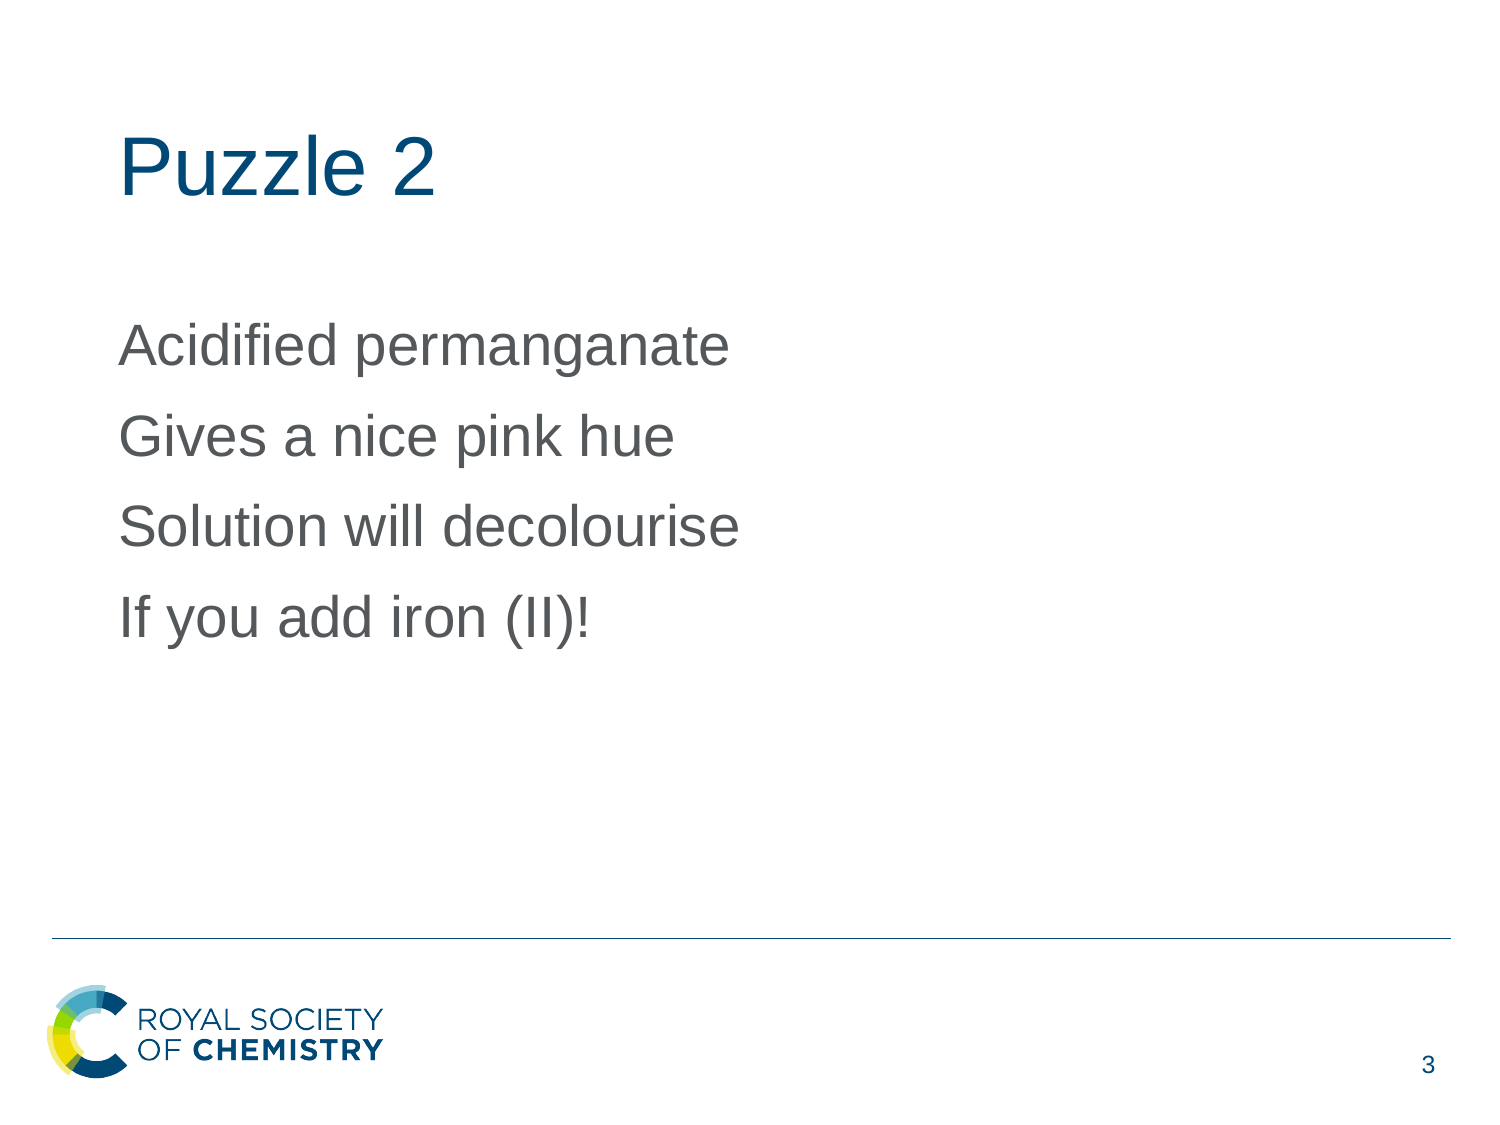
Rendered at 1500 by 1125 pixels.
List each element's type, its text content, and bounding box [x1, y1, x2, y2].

title Puzzle 2 [103, 59, 1397, 278]
slide_number 3 [1113, 1033, 1451, 1094]
picture [0, 938, 430, 1125]
list Acidified permanganate Gives a nice pink hue Solution will decolourise If you add iron (II)! [103, 299, 1397, 859]
